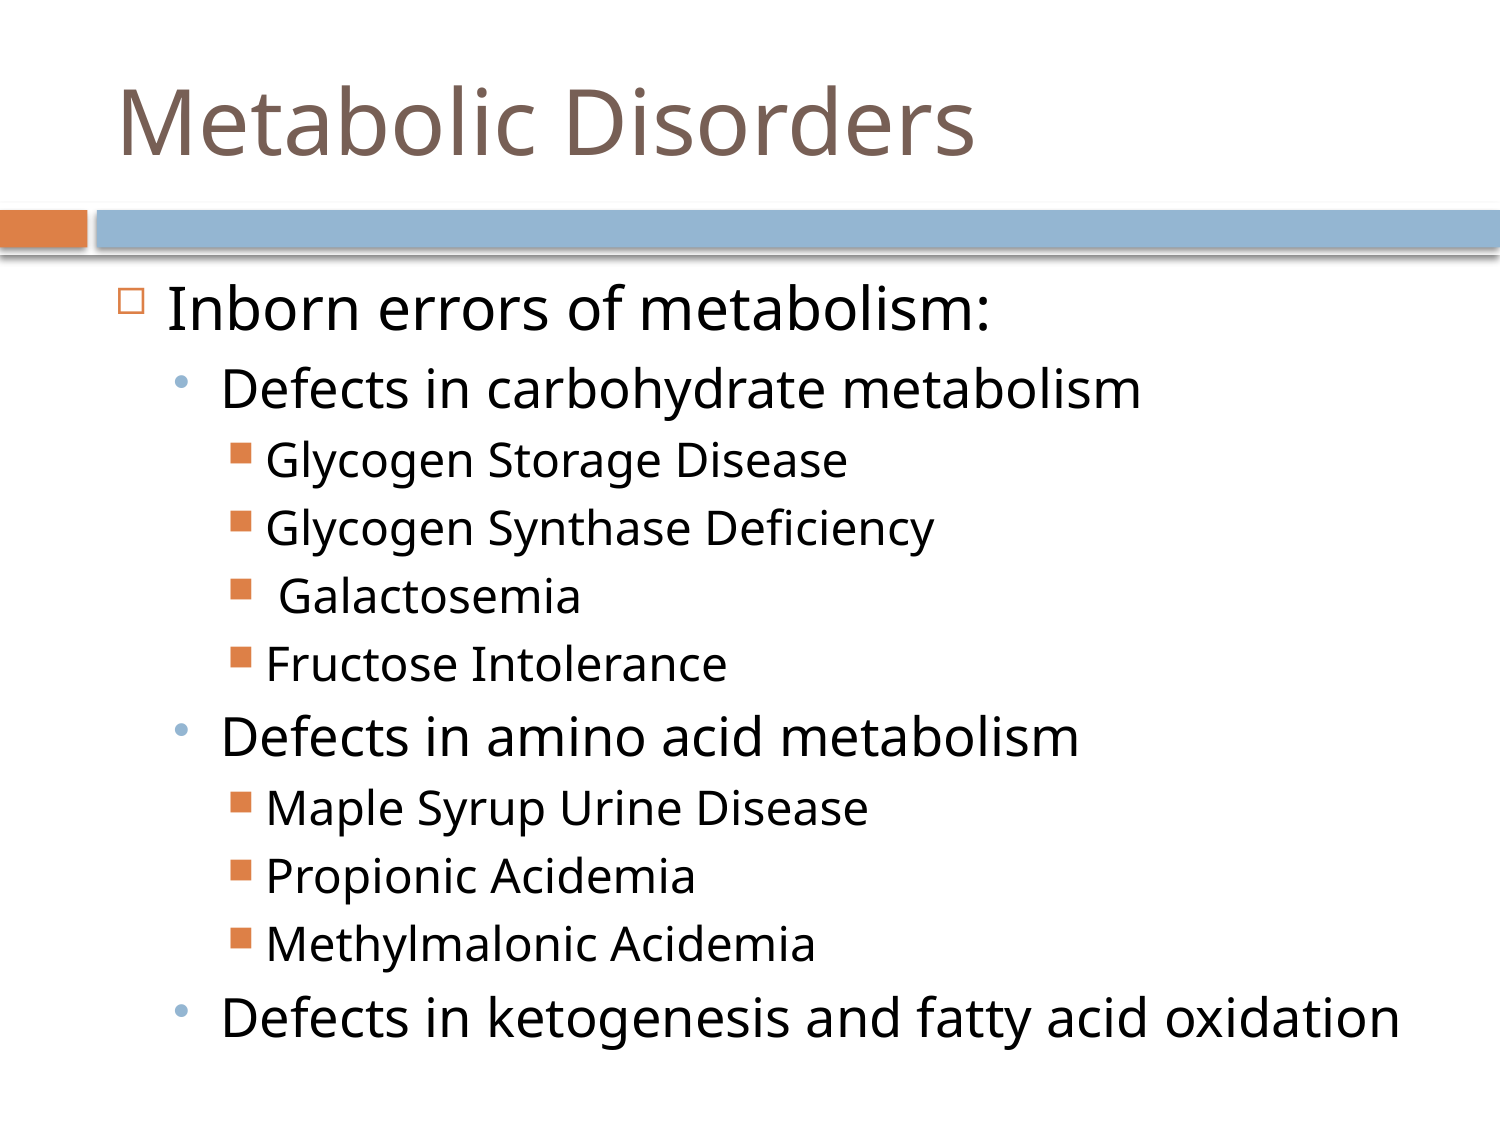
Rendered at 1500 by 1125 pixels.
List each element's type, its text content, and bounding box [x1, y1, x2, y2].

title Metabolic Disorders [100, 37, 1438, 200]
list Inborn errors of metabolism: Defects in carbohydrate metabolism Glycogen Storage Disease Glycogen Synthase Deficiency Galactosemia Fructose Intolerance Defects in amino acid metabolism Maple Syrup Urine Disease Propionic Acidemia Methylmalonic Acidemia Defects in ketogenesis and fatty acid oxidation [100, 262, 1442, 1090]
